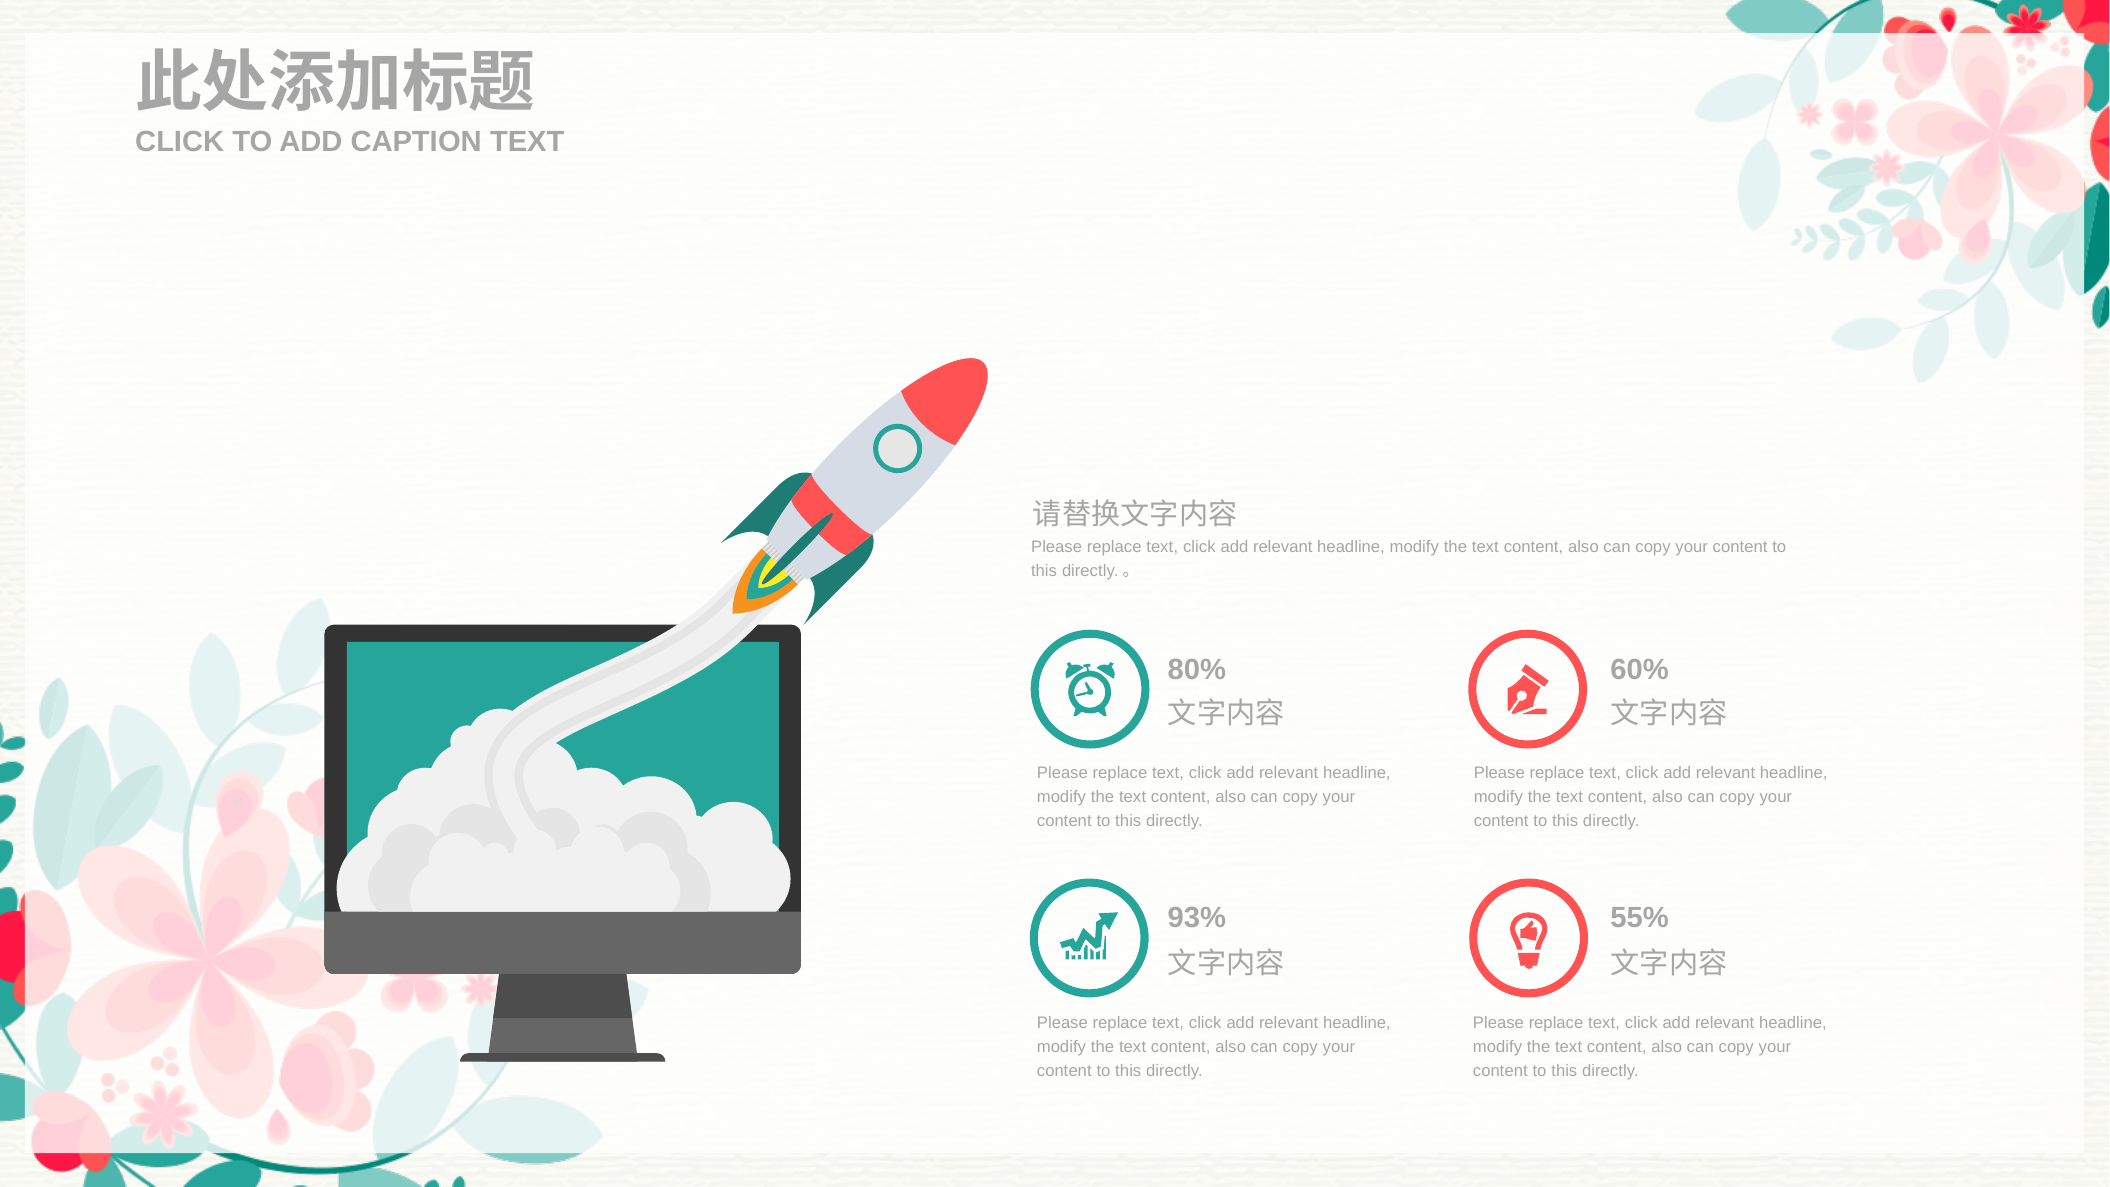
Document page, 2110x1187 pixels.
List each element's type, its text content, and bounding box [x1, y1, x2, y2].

text_box [1507, 664, 1549, 715]
text_box [1090, 948, 1094, 960]
text_box 文字内容 [1153, 930, 1300, 988]
text_box 93% [1152, 883, 1242, 941]
text_box [1028, 877, 1150, 999]
text_box [1096, 950, 1100, 960]
text_box [1065, 950, 1069, 960]
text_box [324, 345, 1001, 1062]
text_box 文字内容 [1595, 680, 1743, 737]
text_box [1059, 912, 1119, 952]
text_box [1468, 877, 1590, 999]
text_box 60% [1595, 636, 1684, 693]
text_box 文字内容 [1153, 680, 1300, 737]
text_box [1102, 935, 1106, 960]
text_box 80% [1152, 636, 1242, 693]
picture [0, 0, 2110, 1187]
text_box 此处添加标题 [135, 38, 596, 119]
text_box [1065, 662, 1111, 717]
text_box Please replace text, click add relevant headline, modify the text content, also can copy your content to this directly.。 [1016, 524, 1825, 588]
text_box [1517, 952, 1540, 969]
text_box [1510, 912, 1548, 950]
text_box [1029, 628, 1151, 750]
text_box 请替换文字内容 [1018, 481, 1253, 524]
text_box 文字内容 [1595, 930, 1743, 988]
text_box 55% [1595, 883, 1684, 941]
text_box [1083, 944, 1088, 960]
text_box [1467, 628, 1589, 750]
text_box Please replace text, click add relevant headline, modify the text content, also can copy your content to this directly. [1459, 750, 1853, 837]
text_box [1096, 662, 1115, 679]
text_box Please replace text, click add relevant headline, modify the text content, also can copy your content to this directly. [1458, 1000, 1852, 1087]
text_box Please replace text, click add relevant headline, modify the text content, also can copy your content to this directly. [1022, 750, 1416, 837]
text_box Please replace text, click add relevant headline, modify the text content, also can copy your content to this directly. [1022, 1000, 1416, 1087]
text_box CLICK TO ADD CAPTION TEXT [135, 122, 596, 158]
